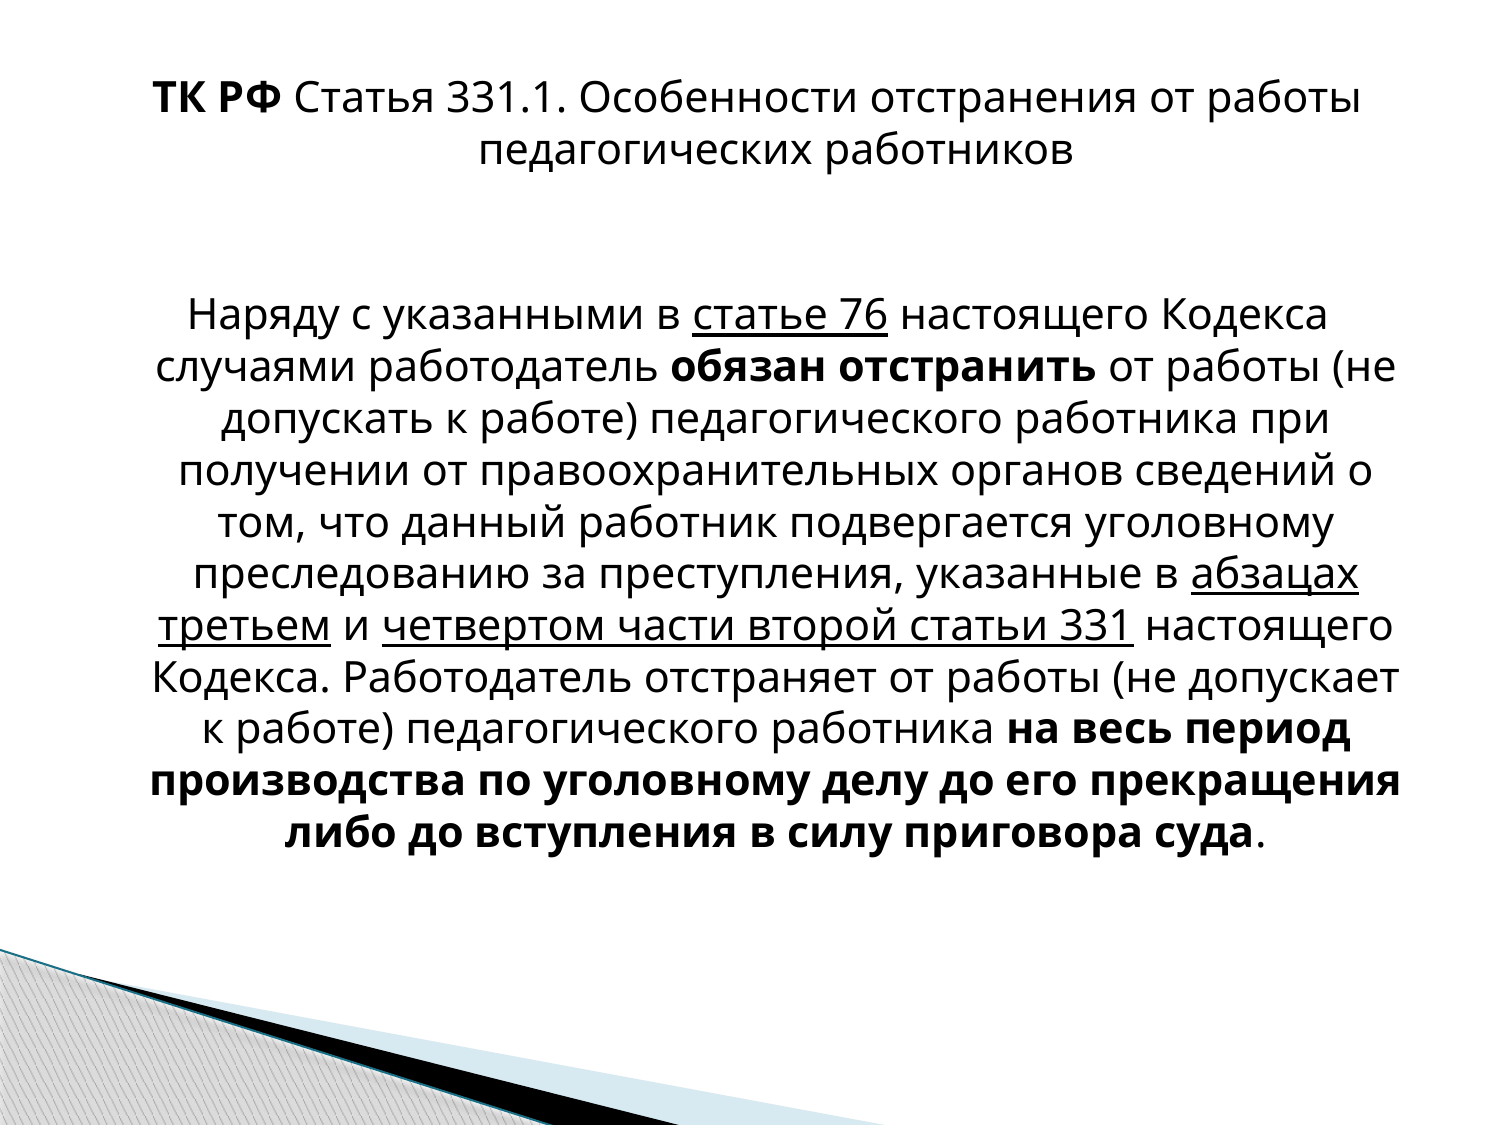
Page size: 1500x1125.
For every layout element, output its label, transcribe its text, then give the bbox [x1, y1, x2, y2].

list ТК РФ Статья 331.1. Особенности отстранения от работы педагогических работников Наряду с указанными в статье 76 настоящего Кодекса случаями работодатель обязан отстранить от работы (не допускать к работе) педагогического работника при получении от правоохранительных органов сведений о том, что данный работник подвергается уголовному преследованию за преступления, указанные в абзацах третьем и четвертом части второй статьи 331 настоящего Кодекса. Работодатель отстраняет от работы (не допускает к работе) педагогического работника на весь период производства по уголовному делу до его прекращения либо до вступления в силу приговора суда. [75, 62, 1425, 1005]
